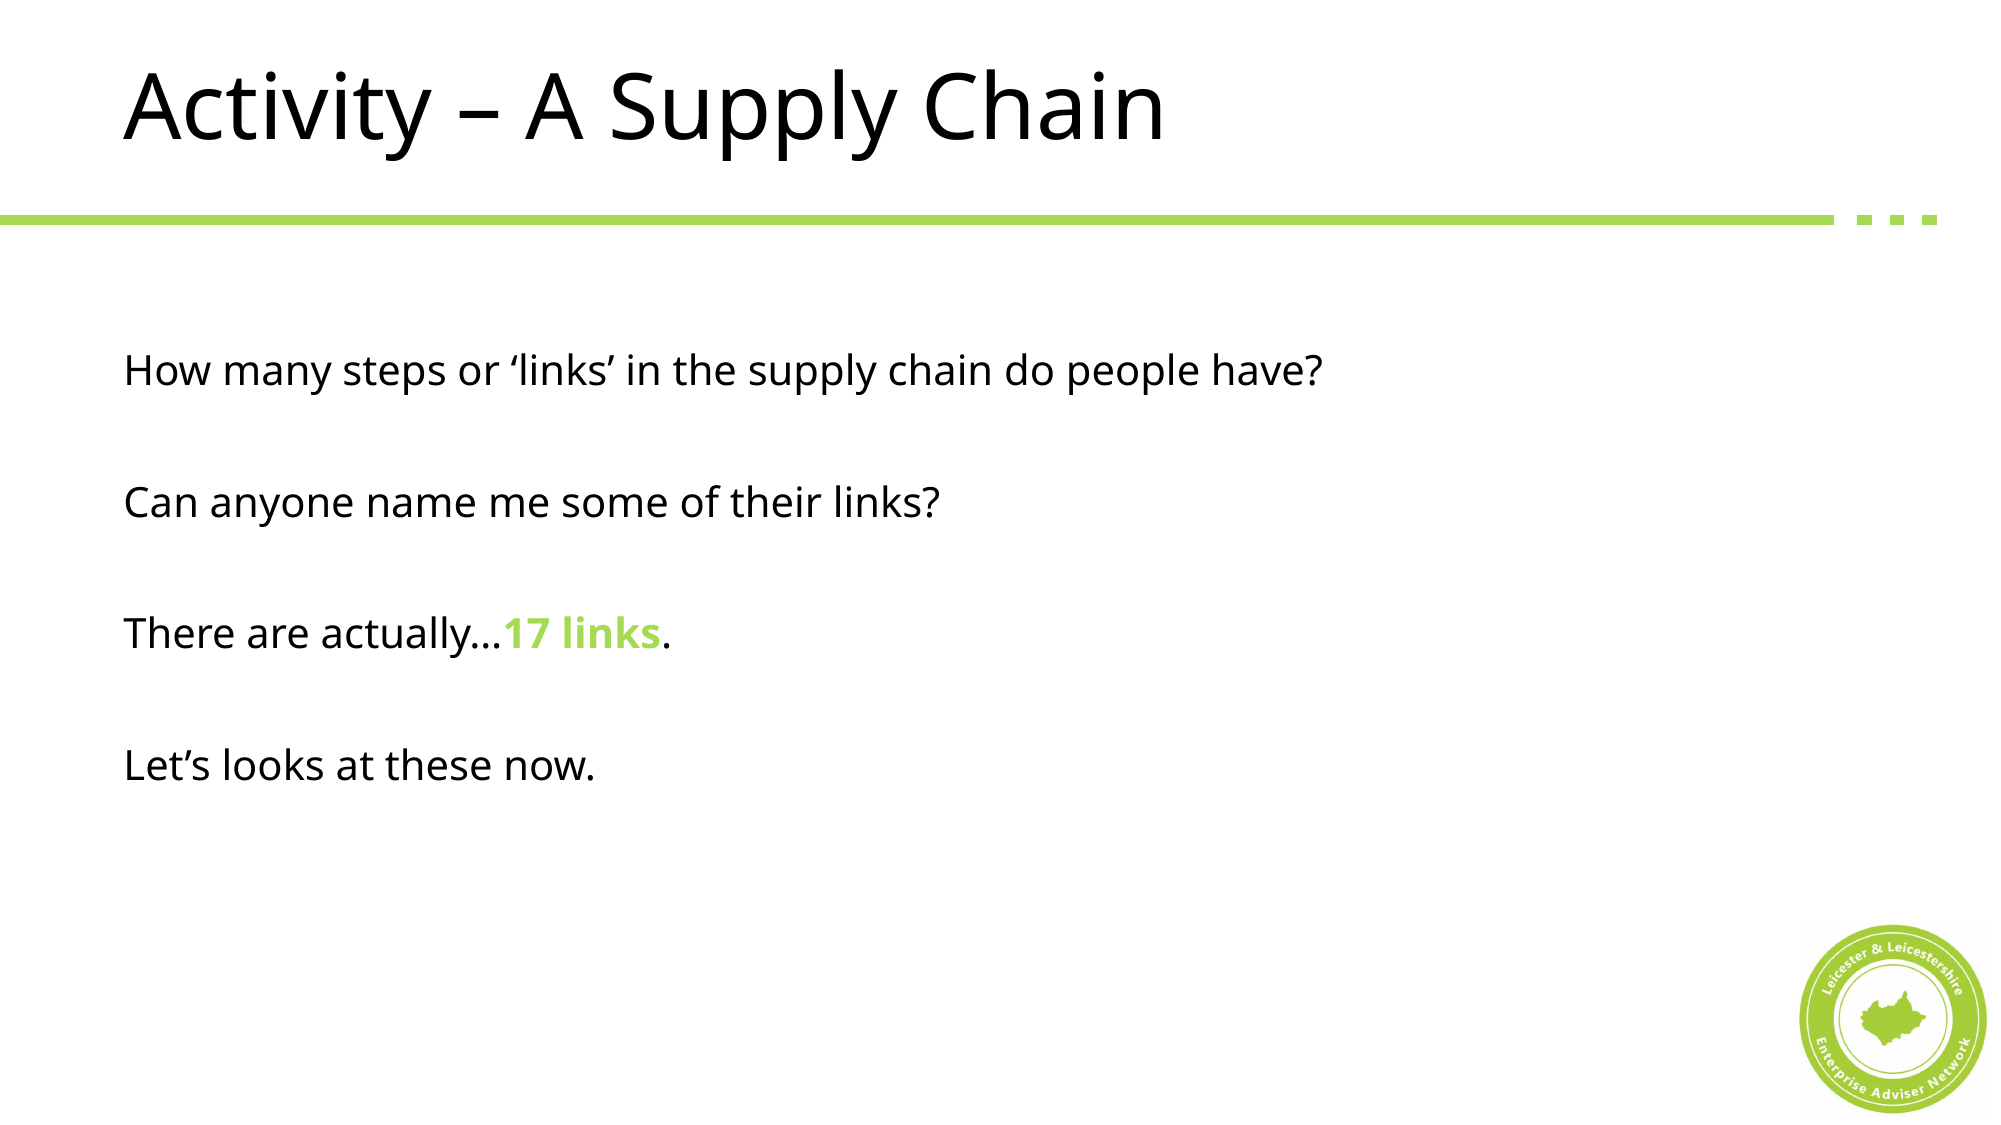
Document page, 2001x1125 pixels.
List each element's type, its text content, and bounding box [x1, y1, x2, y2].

list How many steps or ‘links’ in the supply chain do people have? Can anyone name me some of their links? There are actually…17 links. Let’s looks at these now. [108, 341, 1834, 993]
picture [1799, 920, 1990, 1117]
text_box [1922, 215, 1937, 225]
text_box [1890, 215, 1904, 225]
title Activity – A Supply Chain [108, 41, 1800, 177]
text_box [1857, 215, 1872, 225]
text_box [0, 215, 1834, 225]
